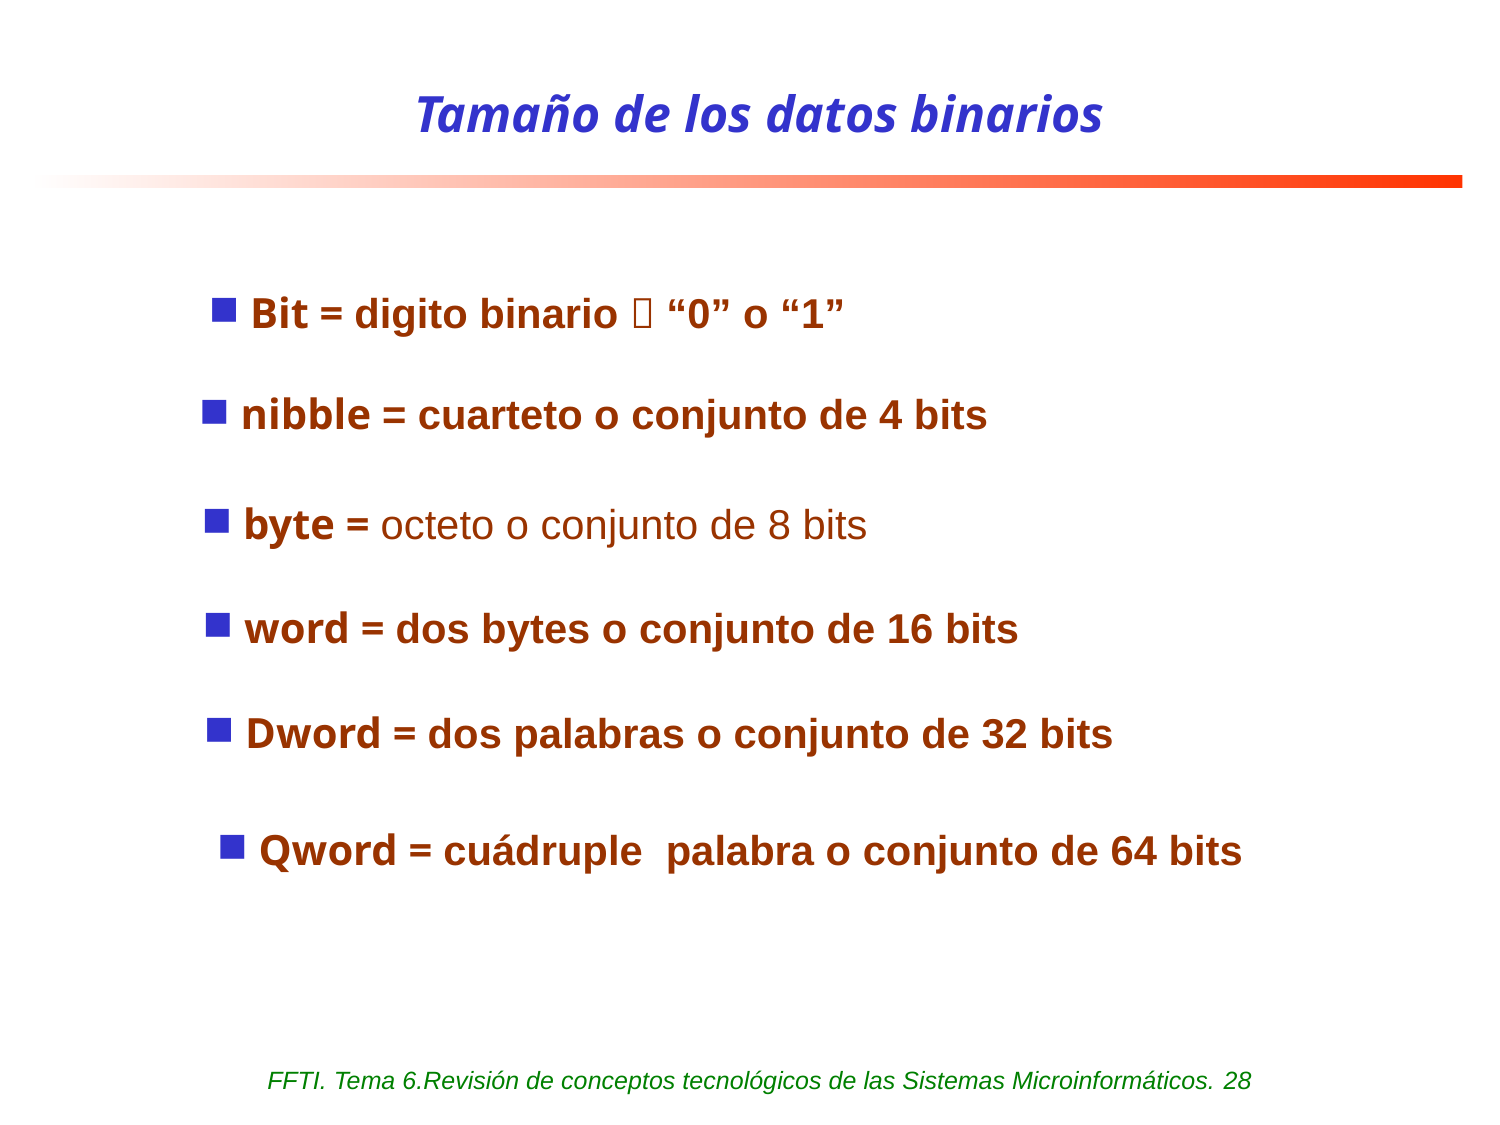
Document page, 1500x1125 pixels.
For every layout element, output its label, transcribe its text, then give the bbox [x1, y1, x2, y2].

text_box Qword = cuádruple palabra o conjunto de 64 bits [208, 816, 1258, 882]
title Tamaño de los datos binarios [68, 49, 1451, 176]
text_box word = dos bytes o conjunto de 16 bits [193, 594, 1035, 659]
text_box Bit = digito binario  “0” o “1” [200, 279, 861, 344]
footer FFTI. Tema 6.Revisión de conceptos tecnológicos de las Sistemas Microinformáticos. 28 [68, 1056, 1451, 1103]
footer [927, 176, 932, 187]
text_box Dword = dos palabras o conjunto de 32 bits [195, 699, 1129, 765]
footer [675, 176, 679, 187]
table_cell 1 [843, 176, 847, 187]
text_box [759, 176, 763, 187]
text_box byte = octeto o conjunto de 8 bits [192, 490, 883, 555]
text_box nibble = cuarteto o conjunto de 4 bits [190, 380, 1004, 446]
